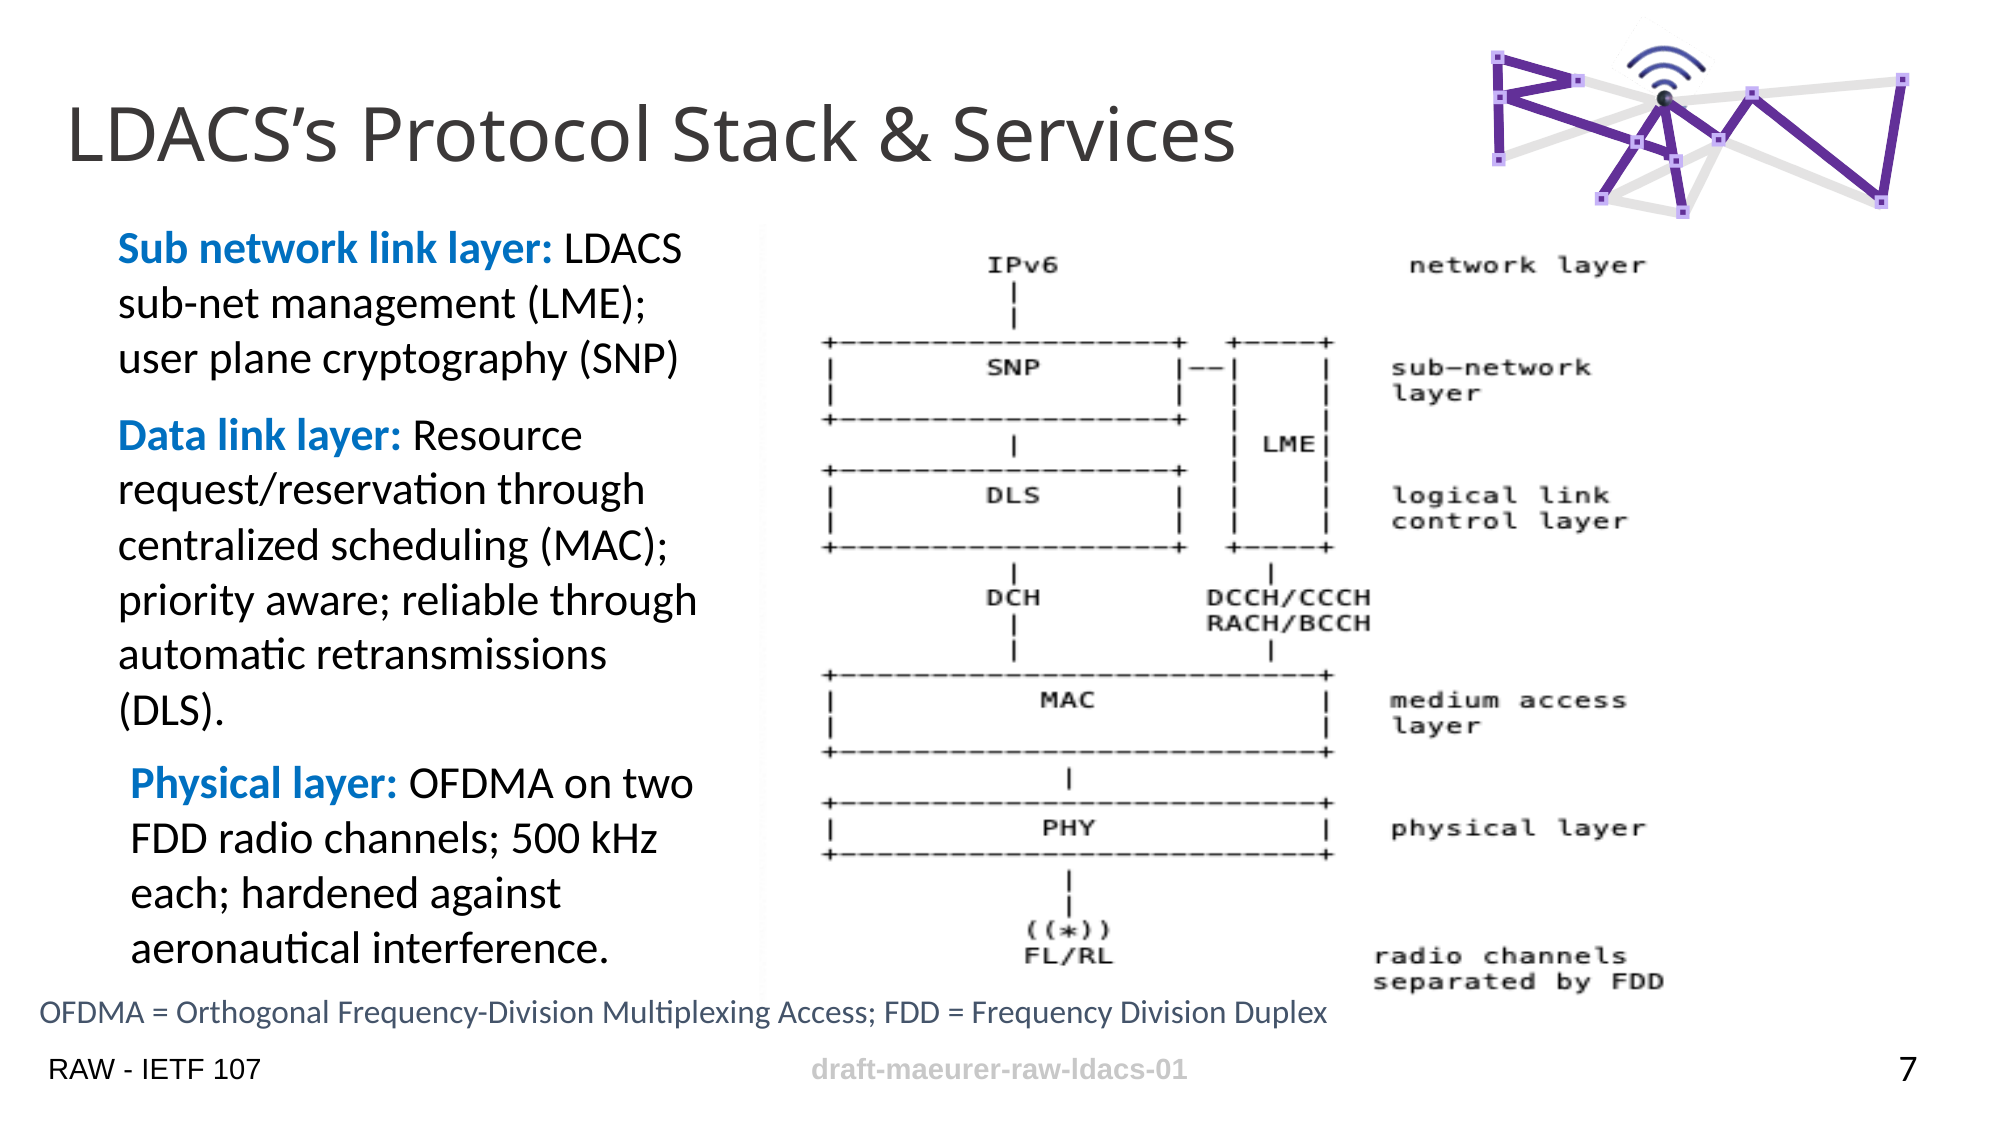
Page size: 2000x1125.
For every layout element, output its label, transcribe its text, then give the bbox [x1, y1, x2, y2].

text_box Data link layer: Resource request/reservation through centralized scheduling (MAC); priority aware; reliable through automatic retransmissions (DLS). [103, 396, 735, 742]
picture [759, 0, 1956, 1024]
text_box Physical layer: OFDMA on two FDD radio channels; 500 kHz each; hardened against aeronautical interference. [115, 745, 747, 980]
footer draft-maeurer-raw-ldacs-01 [662, 1038, 1338, 1099]
text_box Sub network link layer: LDACS sub-net management (LME); user plane cryptography (SNP) [103, 210, 735, 391]
slide_number 7 [1482, 1036, 1933, 1097]
title LDACS’s Protocol Stack & Services [50, 70, 1927, 209]
text_box OFDMA = Orthogonal Frequency-Division Multiplexing Access; FDD = Frequency Division Duplex [24, 982, 1407, 1038]
